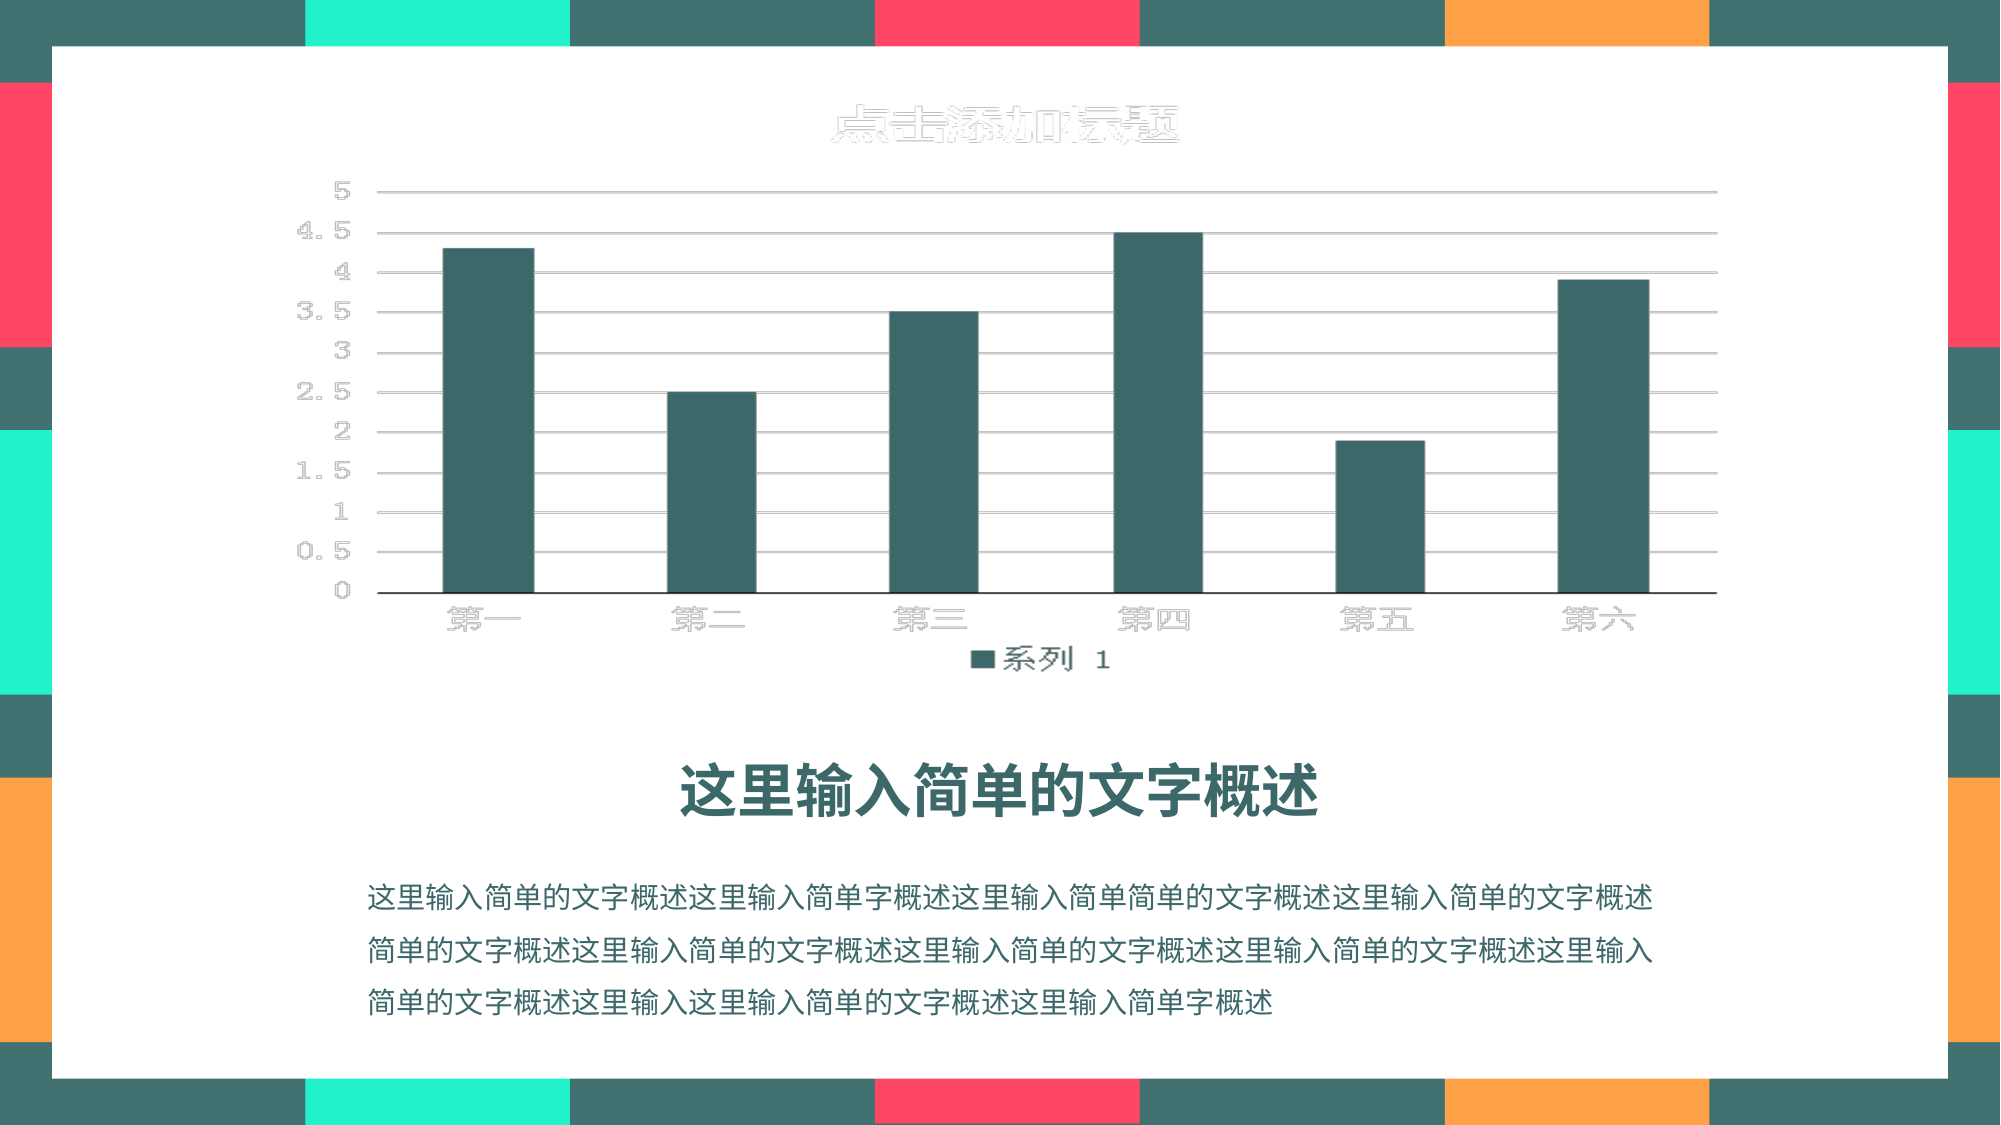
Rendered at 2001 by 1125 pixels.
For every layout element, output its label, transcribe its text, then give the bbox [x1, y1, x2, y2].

text_box [1948, 695, 2000, 777]
text_box 这里输入简单的文字概述 [664, 746, 1336, 832]
text_box [0, 430, 52, 695]
text_box [0, 777, 52, 1043]
text_box [305, 0, 570, 46]
text_box [52, 46, 1948, 1079]
text_box [1140, 0, 1444, 46]
text_box [570, 0, 875, 46]
text_box [0, 1043, 305, 1125]
text_box [0, 82, 52, 348]
text_box [1948, 348, 2000, 430]
text_box [570, 1079, 1444, 1125]
text_box [1948, 430, 2000, 695]
picture [259, 66, 1755, 692]
text_box [1444, 0, 1710, 46]
text_box [1444, 1079, 1710, 1125]
text_box [0, 0, 305, 82]
text_box [1948, 777, 2000, 1043]
text_box [1948, 82, 2000, 348]
text_box [1710, 0, 2000, 82]
text_box [305, 1079, 570, 1125]
text_box [875, 0, 1140, 46]
text_box [1710, 1043, 2000, 1125]
text_box [0, 348, 52, 430]
text_box [875, 1079, 1140, 1124]
text_box [0, 695, 52, 777]
text_box 这里输入简单的文字概述这里输入简单字概述这里输入简单简单的文字概述这里输入简单的文字概述简单的文字概述这里输入简单的文字概述这里输入简单的文字概述这里输入简单的文字概述这里输入简单的文字概述这里输入这里输入简单的文字概述这里输入简单字概述 [352, 854, 1672, 1027]
